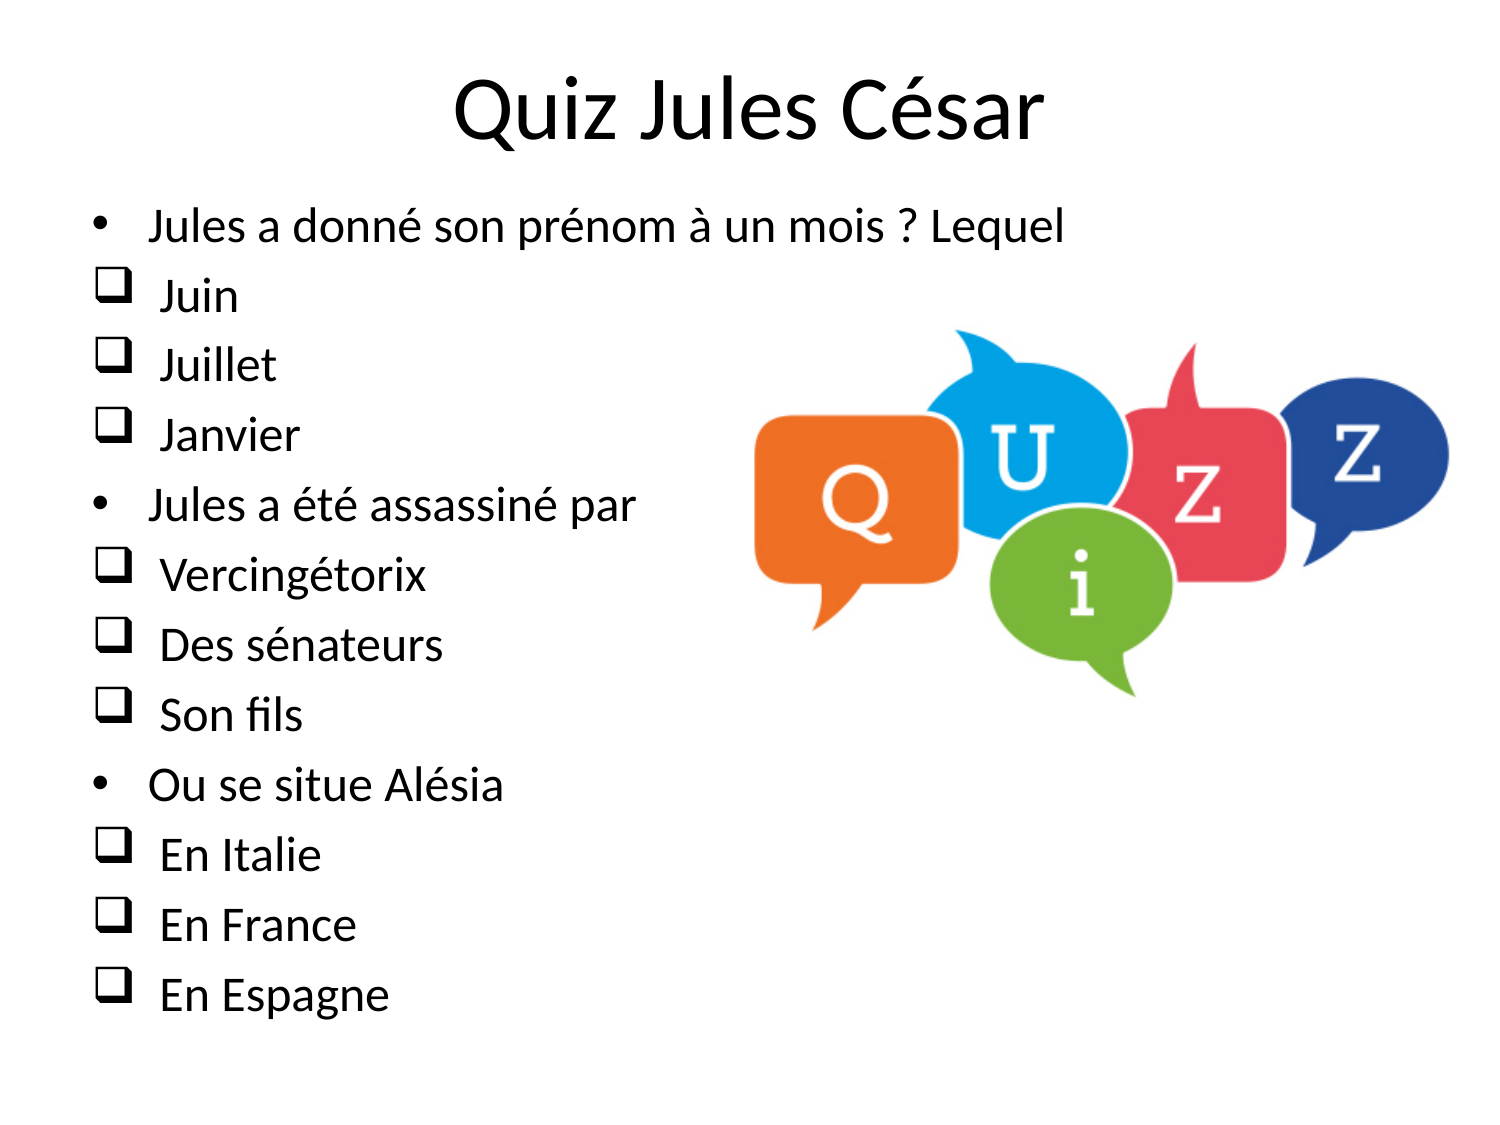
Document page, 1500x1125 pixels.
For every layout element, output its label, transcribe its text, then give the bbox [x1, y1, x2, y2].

picture [749, 324, 1454, 705]
list Jules a donné son prénom à un mois ? Lequel Juin Juillet Janvier Jules a été assassiné par Vercingétorix Des sénateurs Son fils Ou se situe Alésia En Italie En France En Espagne [76, 184, 1353, 927]
title Quiz Jules César [75, 8, 1425, 197]
